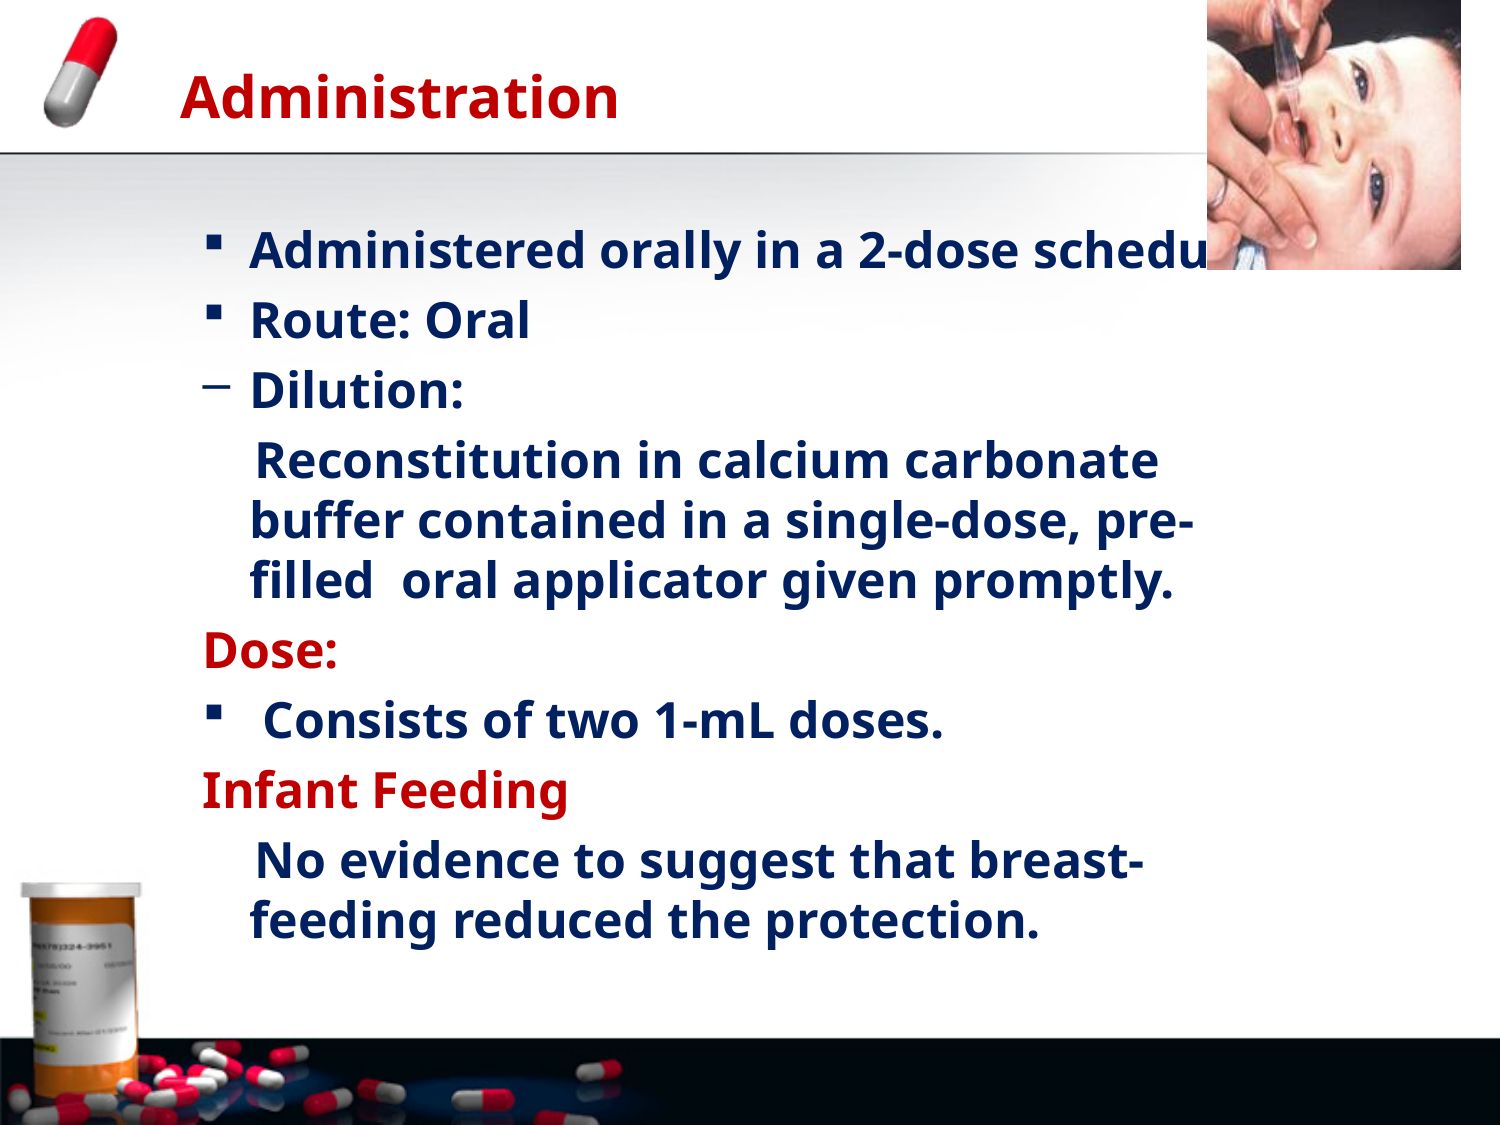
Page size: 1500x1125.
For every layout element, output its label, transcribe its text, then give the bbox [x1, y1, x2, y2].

picture [0, 0, 1500, 1125]
title Administration [165, 34, 1201, 155]
list Administered orally in a 2-dose schedule. Route: Oral Dilution: Reconstitution in calcium carbonate buffer contained in a single-dose, pre-filled oral applicator given promptly. Dose: Consists of two 1-mL doses. Infant Feeding No evidence to suggest that breast-feeding reduced the protection. [112, 210, 1325, 973]
